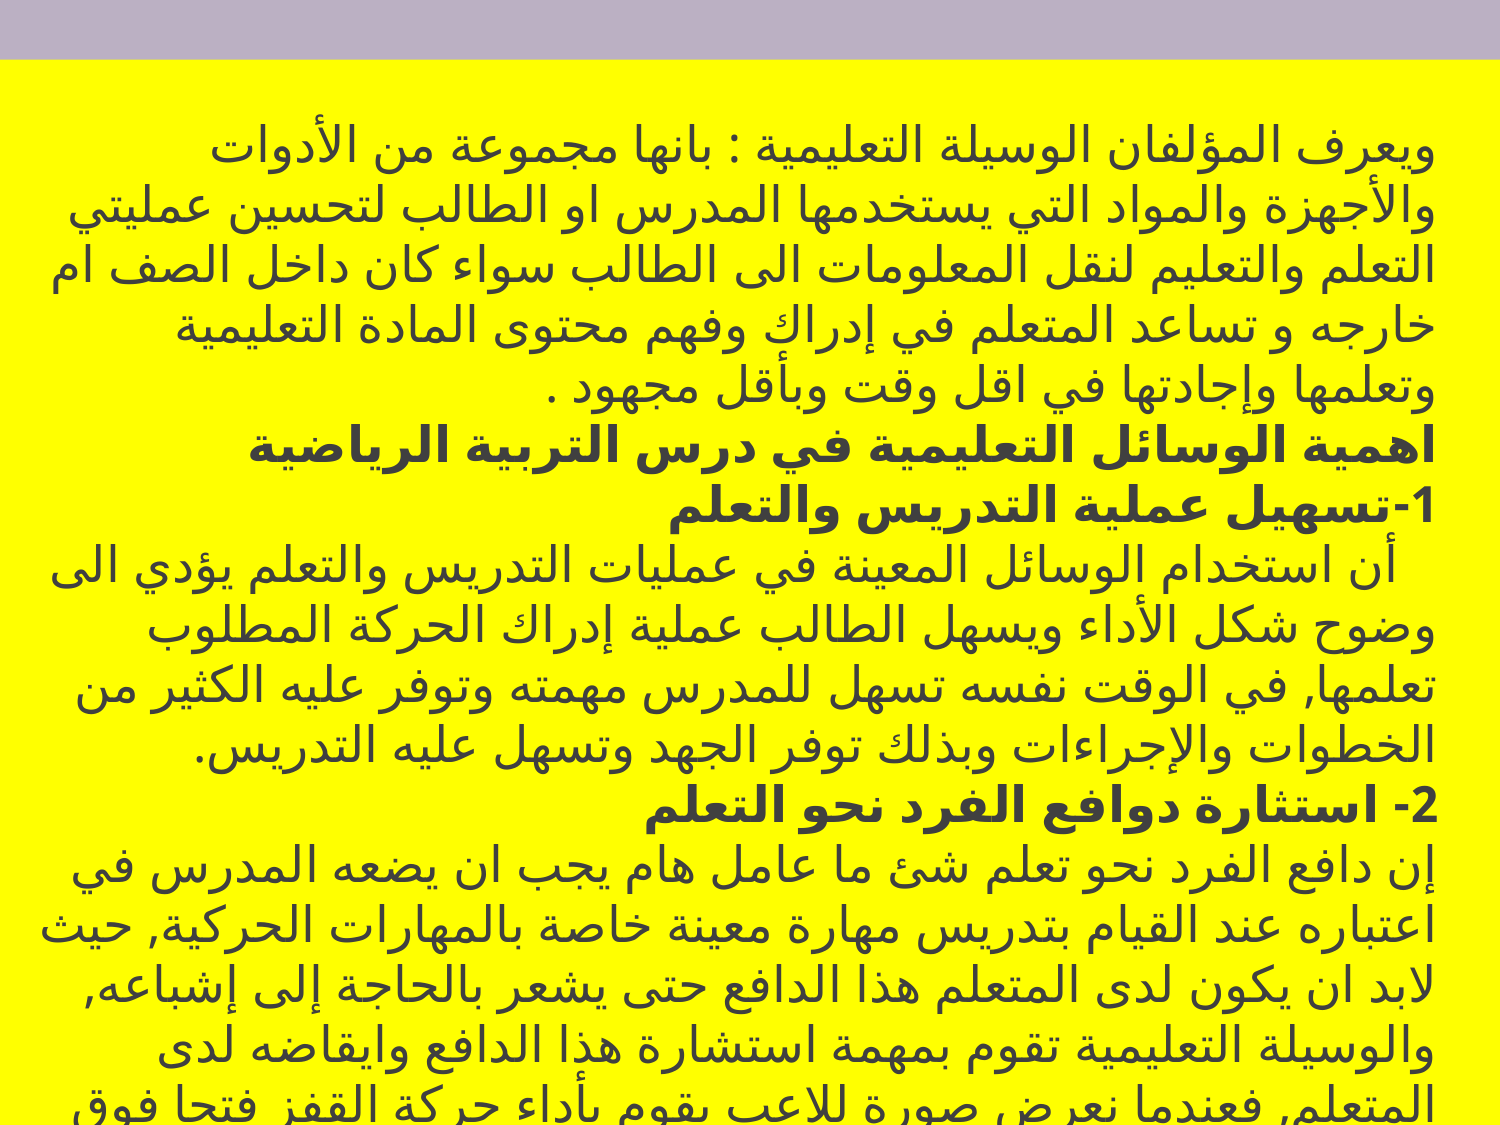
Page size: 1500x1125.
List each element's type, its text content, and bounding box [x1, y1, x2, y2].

text_box [0, 0, 1500, 60]
text_box ويعرف المؤلفان الوسيلة التعليمية : بانها مجموعة من الأدوات والأجهزة والمواد التي يستخدمها المدرس او الطالب لتحسين عمليتي التعلم والتعليم لنقل المعلومات الى الطالب سواء كان داخل الصف ام خارجه و تساعد المتعلم في إدراك وفهم محتوى المادة التعليمية وتعلمها وإجادتها في اقل وقت وبأقل مجهود . اهمية الوسائل التعليمية في درس التربية الرياضية 1-تسهيل عملية التدريس والتعلم أن استخدام الوسائل المعينة في عمليات التدريس والتعلم يؤدي الى وضوح شكل الأداء ويسهل الطالب عملية إدراك الحركة المطلوب تعلمها, في الوقت نفسه تسهل للمدرس مهمته وتوفر عليه الكثير من الخطوات والإجراءات وبذلك توفر الجهد وتسهل عليه التدريس. 2- استثارة دوافع الفرد نحو التعلم إن دافع الفرد نحو تعلم شئ ما عامل هام يجب ان يضعه المدرس في اعتباره عند القيام بتدريس مهارة معينة خاصة بالمهارات الحركية, حيث لابد ان يكون لدى المتعلم هذا الدافع حتى يشعر بالحاجة إلى إشباعه, والوسيلة التعليمية تقوم بمهمة استشارة هذا الدافع وايقاضه لدى المتعلم, فعندما نعرض صورة للاعب يقوم بأداء حركة القفز فتحا فوق الصندوق لمهارة الجمناستك مثلا, فهذا يستثير الطالب ويدفعه لتعلم مثل هذه الحركات تجعله يتميز بين أقرانه, وقد تثير هذه الصورة داخله أيضا حبه لرياضة الجمناستك رغم صعوبة مهاراتها المختلفة . [23, 105, 1454, 1125]
